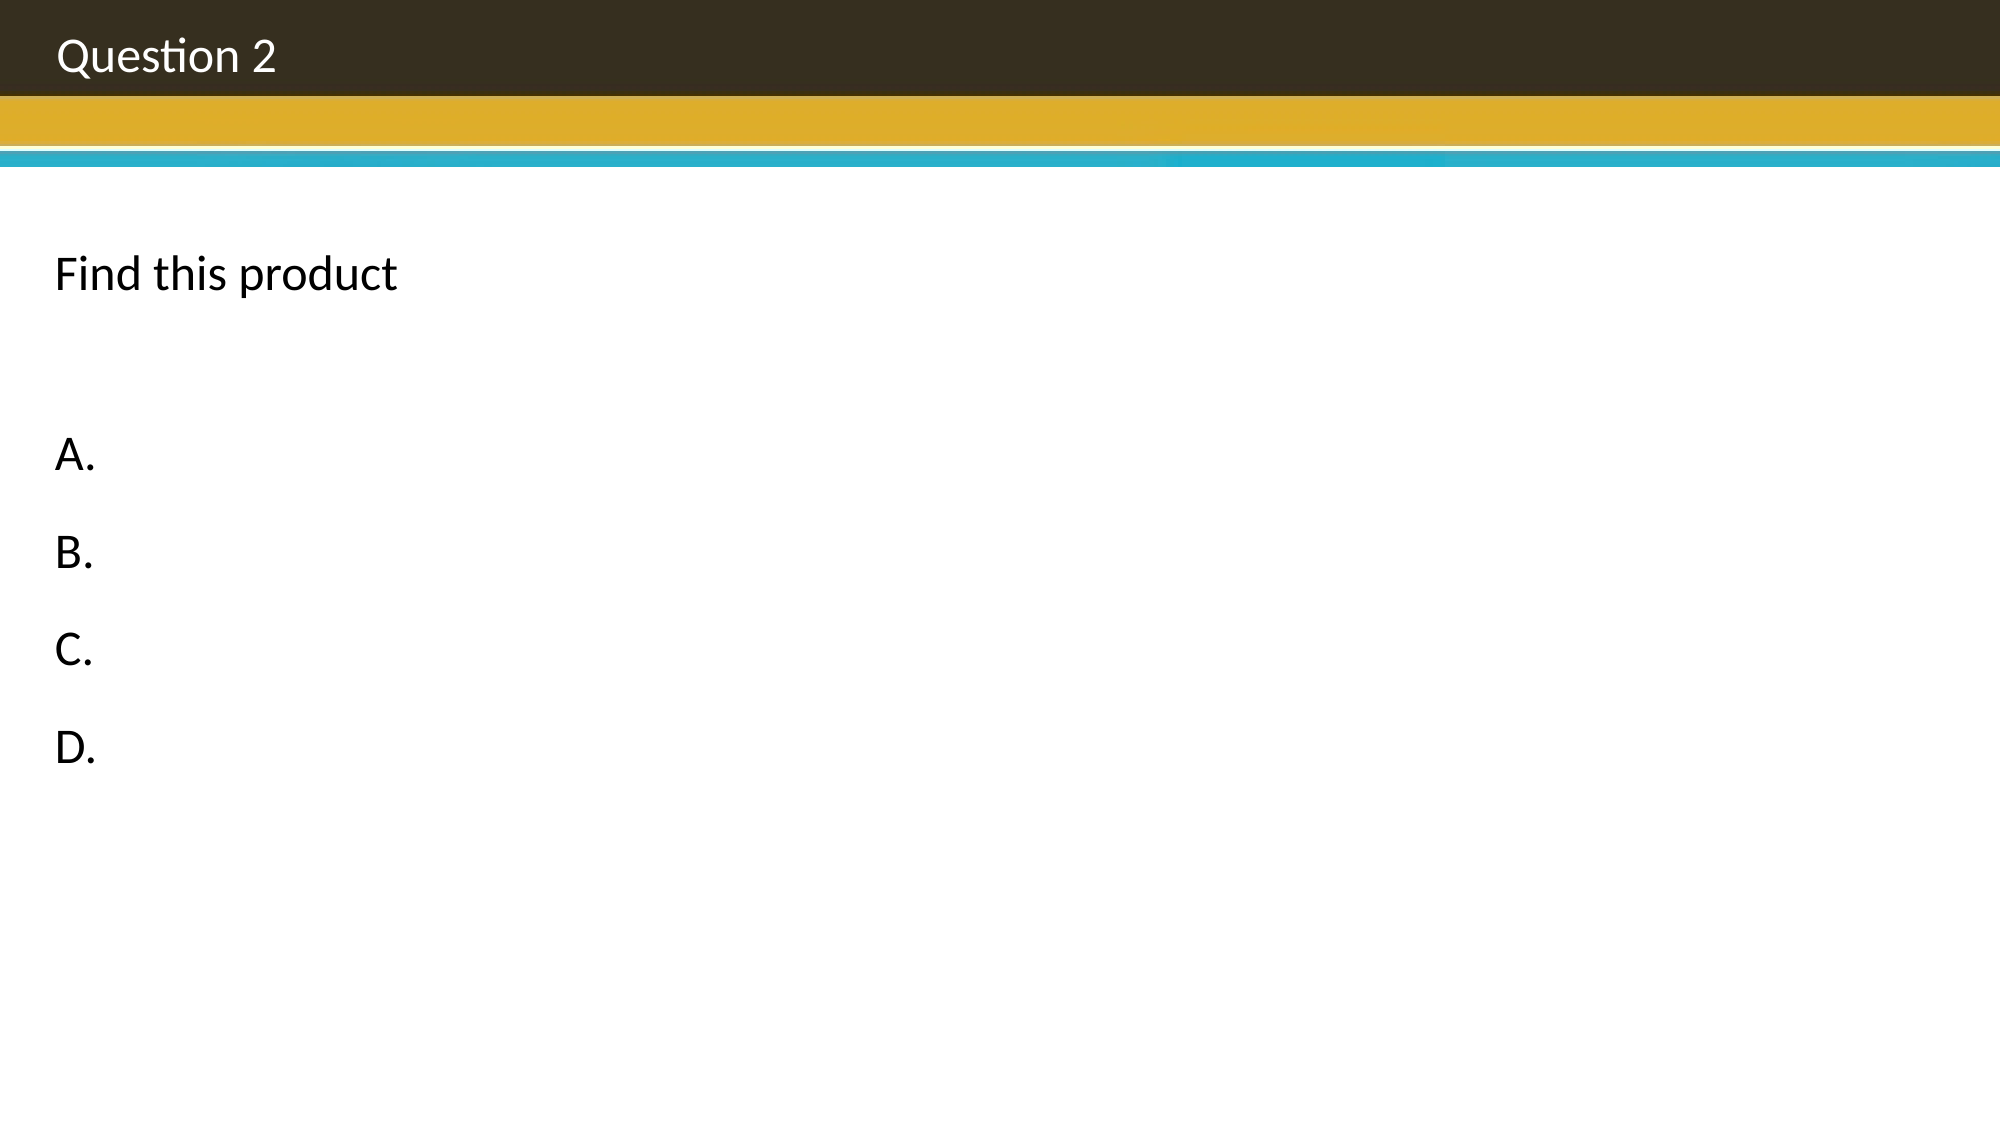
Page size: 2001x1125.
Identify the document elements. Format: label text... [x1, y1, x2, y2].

picture [0, 0, 2000, 167]
text_box Question 2 [41, 14, 293, 90]
